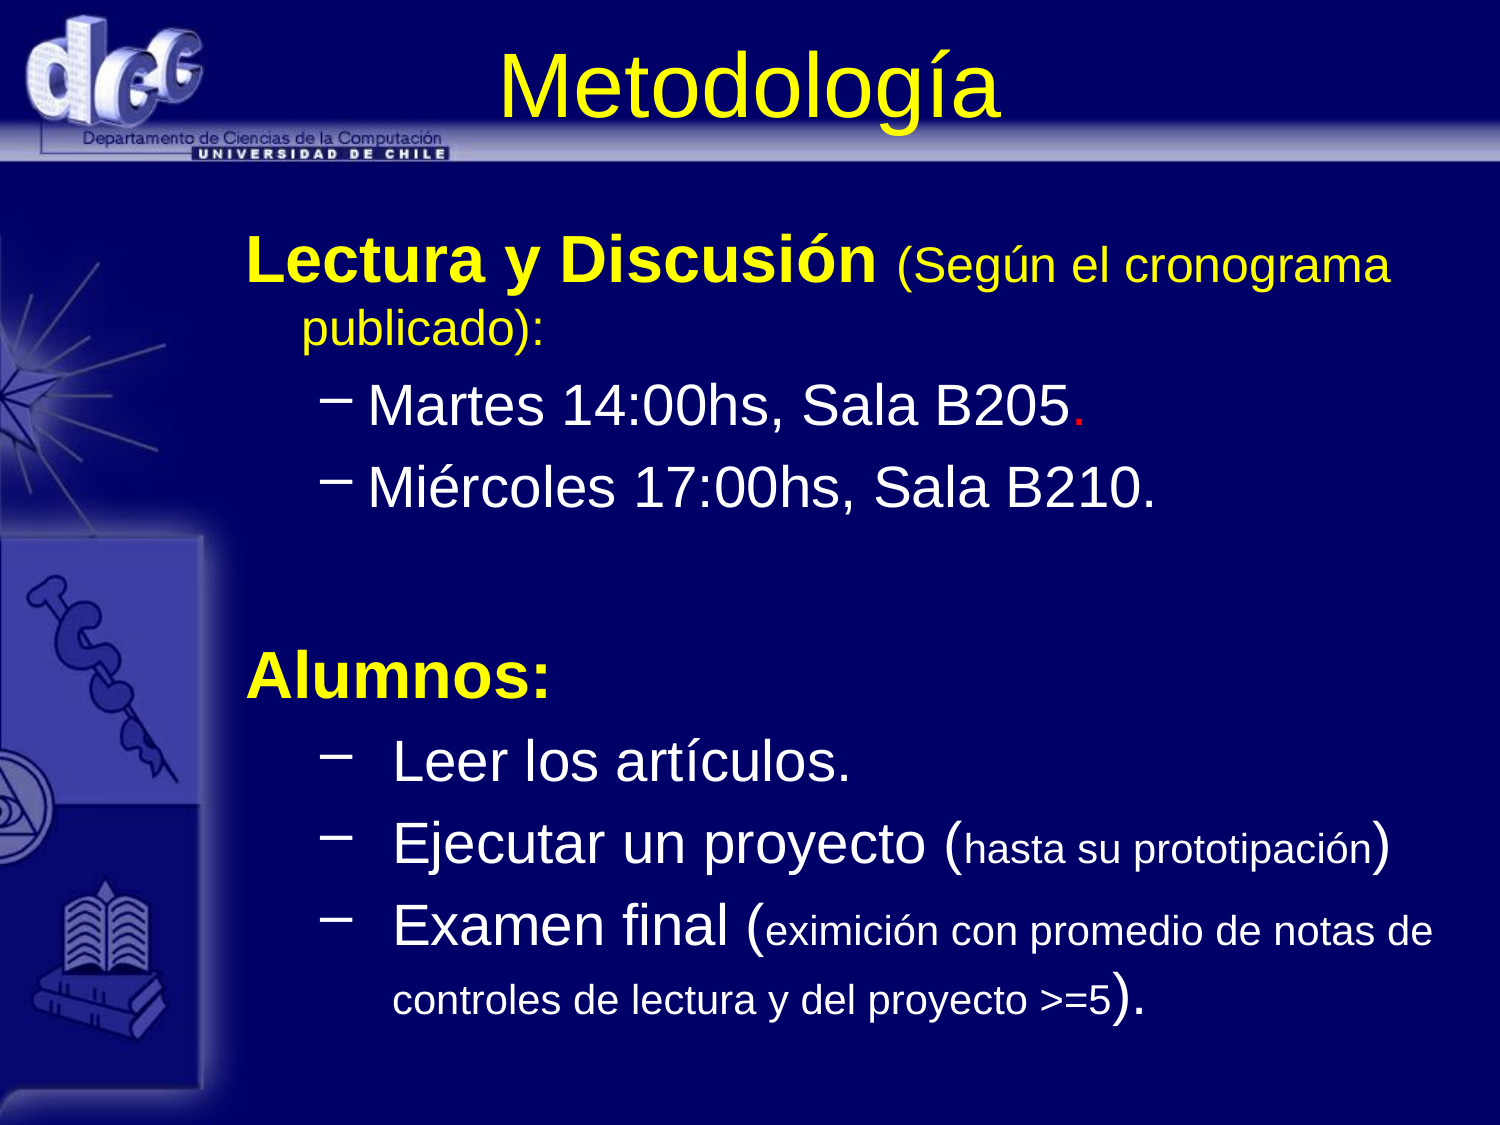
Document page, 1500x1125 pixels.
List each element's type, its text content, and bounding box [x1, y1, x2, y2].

picture [0, 0, 1500, 1125]
title Metodología [112, 0, 1388, 163]
list Lectura y Discusión (Según el cronograma publicado): Martes 14:00hs, Sala B205. Miércoles 17:00hs, Sala B210. Alumnos: Leer los artículos. Ejecutar un proyecto (hasta su prototipación) Examen final (eximición con promedio de notas de controles de lectura y del proyecto >=5). [229, 207, 1500, 1107]
